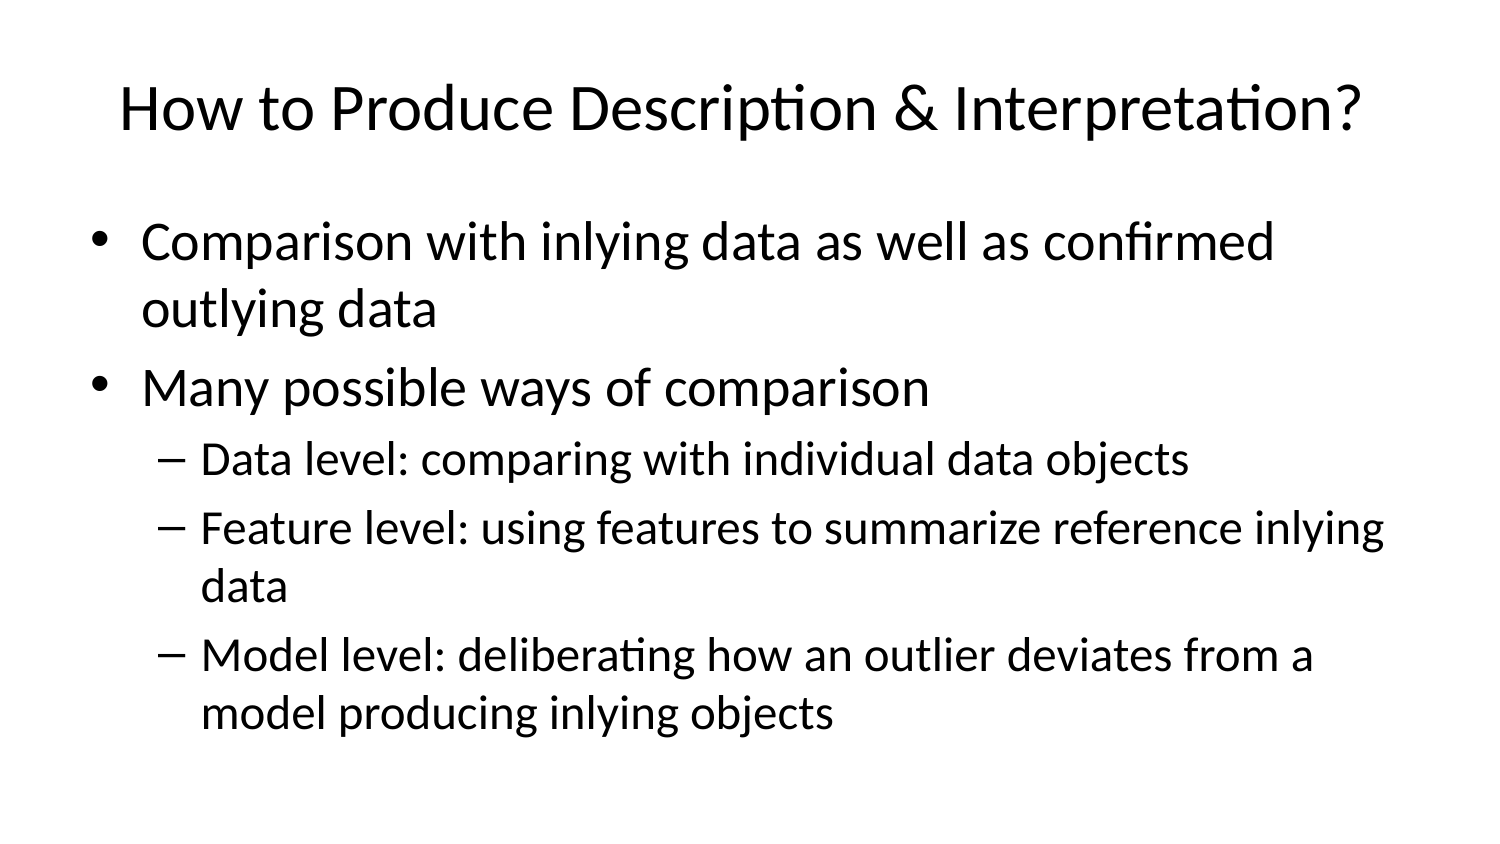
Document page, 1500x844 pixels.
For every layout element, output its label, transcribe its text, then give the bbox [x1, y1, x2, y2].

list Comparison with inlying data as well as confirmed outlying data Many possible ways of comparison Data level: comparing with individual data objects Feature level: using features to summarize reference inlying data Model level: deliberating how an outlier deviates from a model producing inlying objects [75, 196, 1425, 754]
title How to Produce Description & Interpretation? [75, 33, 1425, 175]
